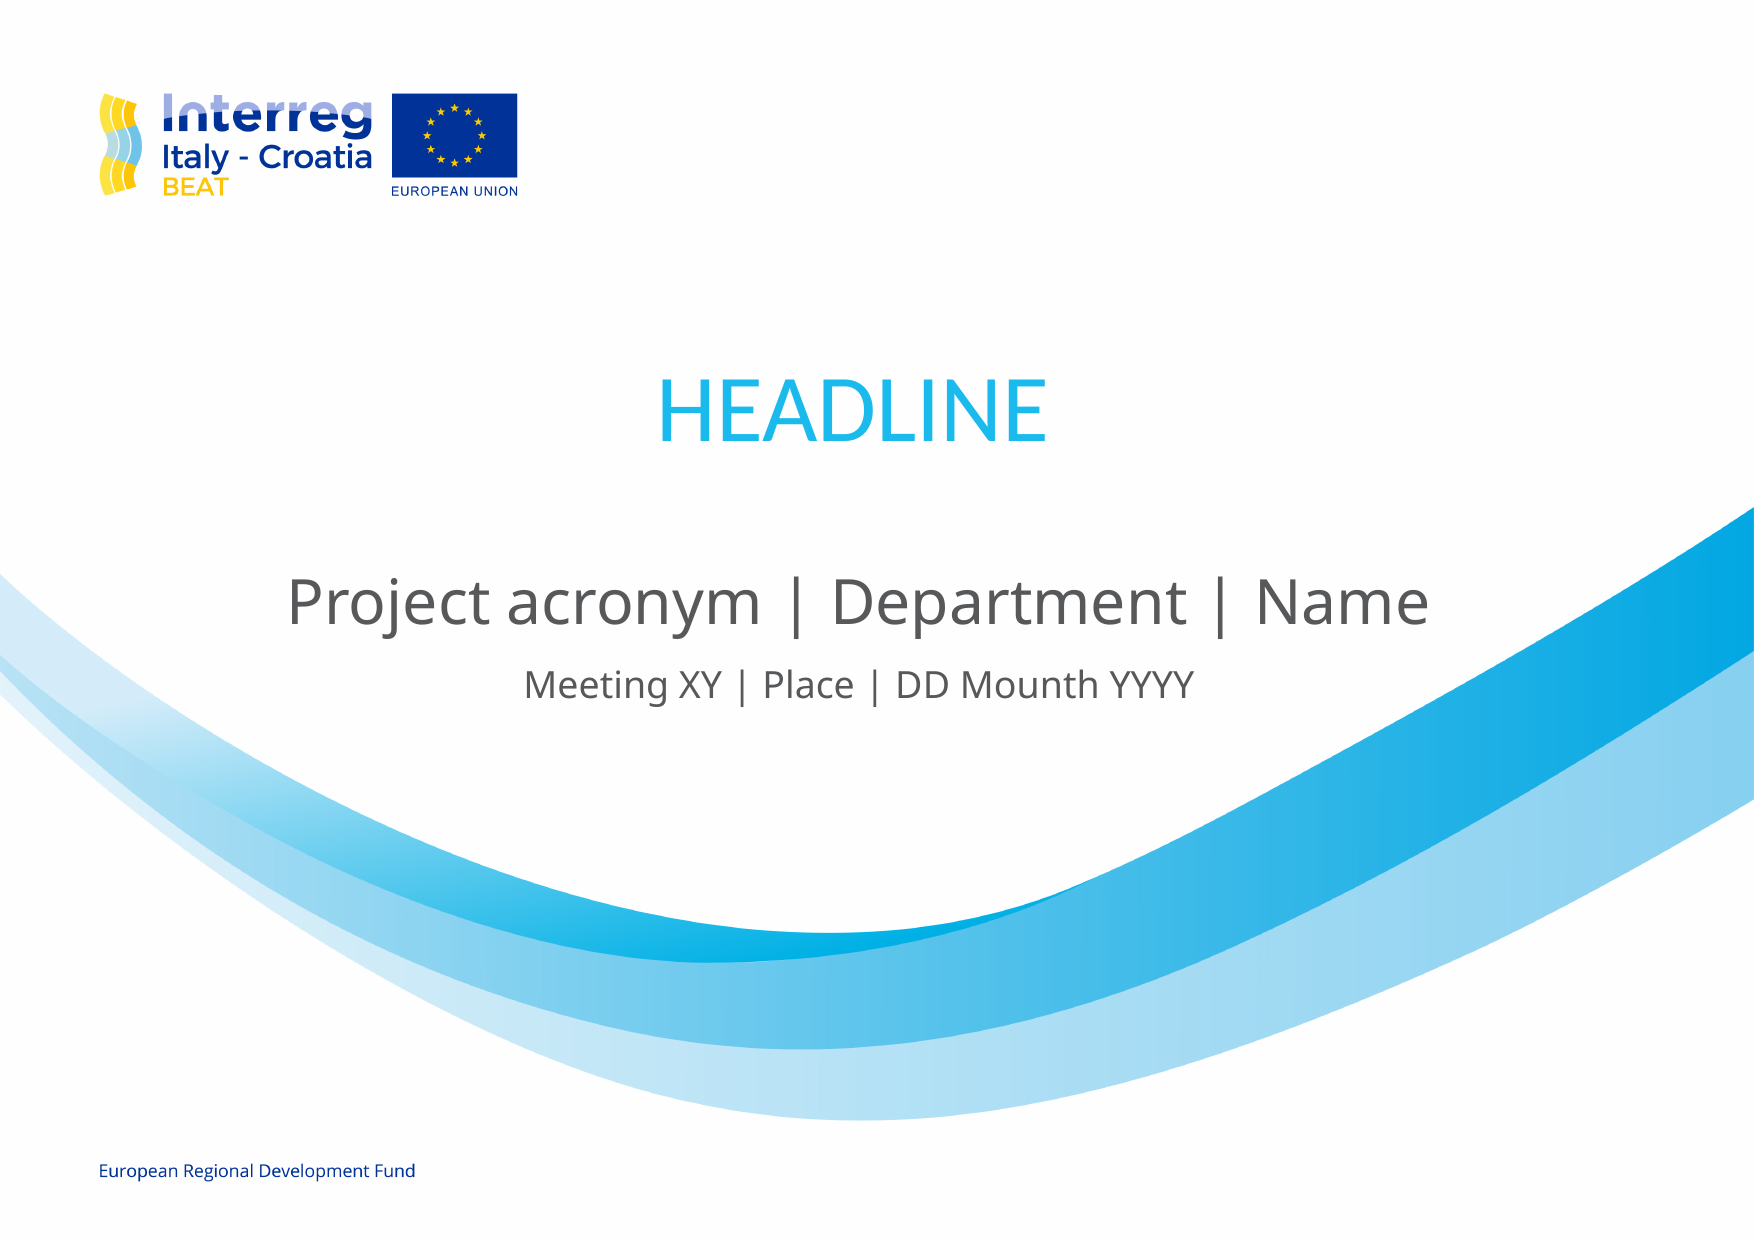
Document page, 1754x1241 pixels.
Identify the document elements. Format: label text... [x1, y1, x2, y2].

text_box Project acronym | Department | Name [156, 553, 1563, 646]
picture [0, 0, 1754, 1241]
text_box HEADLINE [427, 337, 1279, 470]
text_box Meeting XY | Place | DD Mounth YYYY [156, 652, 1563, 716]
